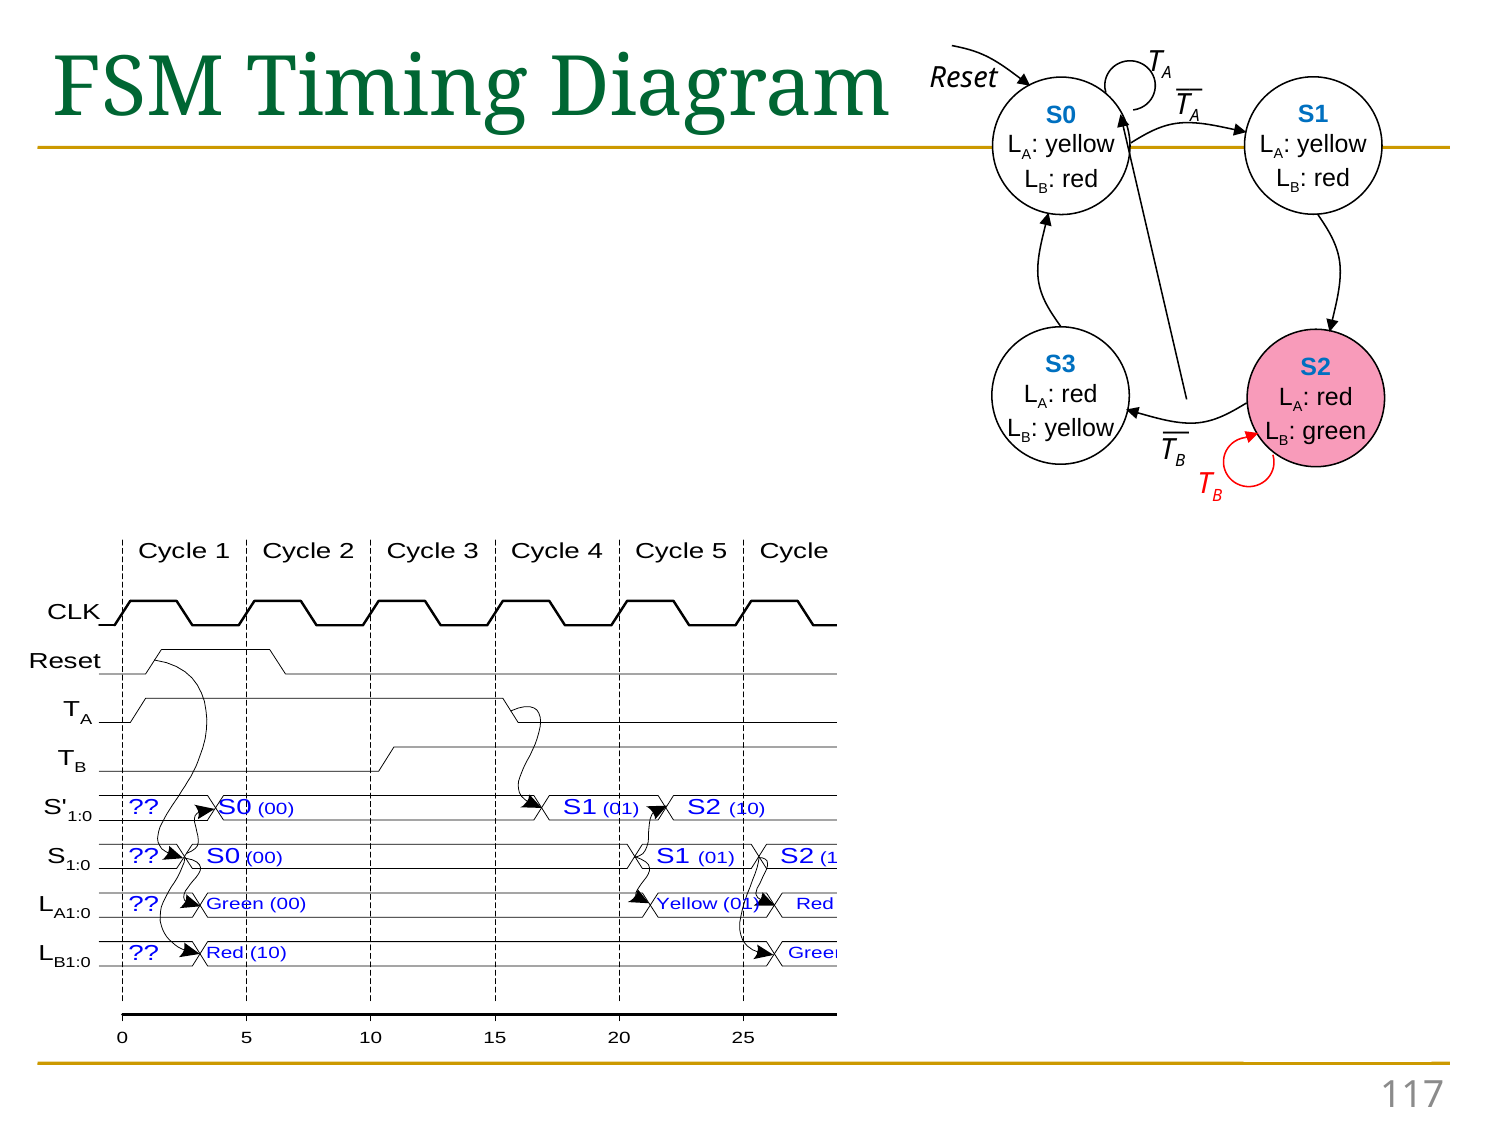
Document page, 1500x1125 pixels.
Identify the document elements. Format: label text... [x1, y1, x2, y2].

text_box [1104, 60, 1156, 115]
text_box [1021, 77, 1099, 90]
title FSM Timing Diagram [37, 24, 1450, 200]
text_box S0 LA: yellow LB: red [1125, 124, 1143, 203]
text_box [1223, 432, 1275, 487]
slide_number 117 [1121, 1074, 1460, 1125]
text_box TA [1160, 77, 1215, 133]
text_box __ [1148, 393, 1204, 443]
text_box TB [1145, 422, 1201, 478]
text_box Reset [914, 50, 1013, 101]
text_box __ [1161, 50, 1218, 100]
text_box [1037, 212, 1061, 325]
text_box TB [1182, 457, 1238, 512]
text_box [1024, 204, 1098, 215]
text_box [1013, 72, 1031, 86]
text_box [1318, 223, 1341, 327]
text_box [1204, 403, 1229, 423]
text_box [951, 45, 971, 50]
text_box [979, 326, 1142, 465]
text_box S0 LA: yellow LB: red [980, 90, 1140, 204]
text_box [1232, 76, 1395, 215]
text_box [1130, 125, 1227, 144]
text_box TA [1132, 35, 1187, 90]
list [0, 524, 1476, 1066]
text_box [1234, 328, 1397, 467]
